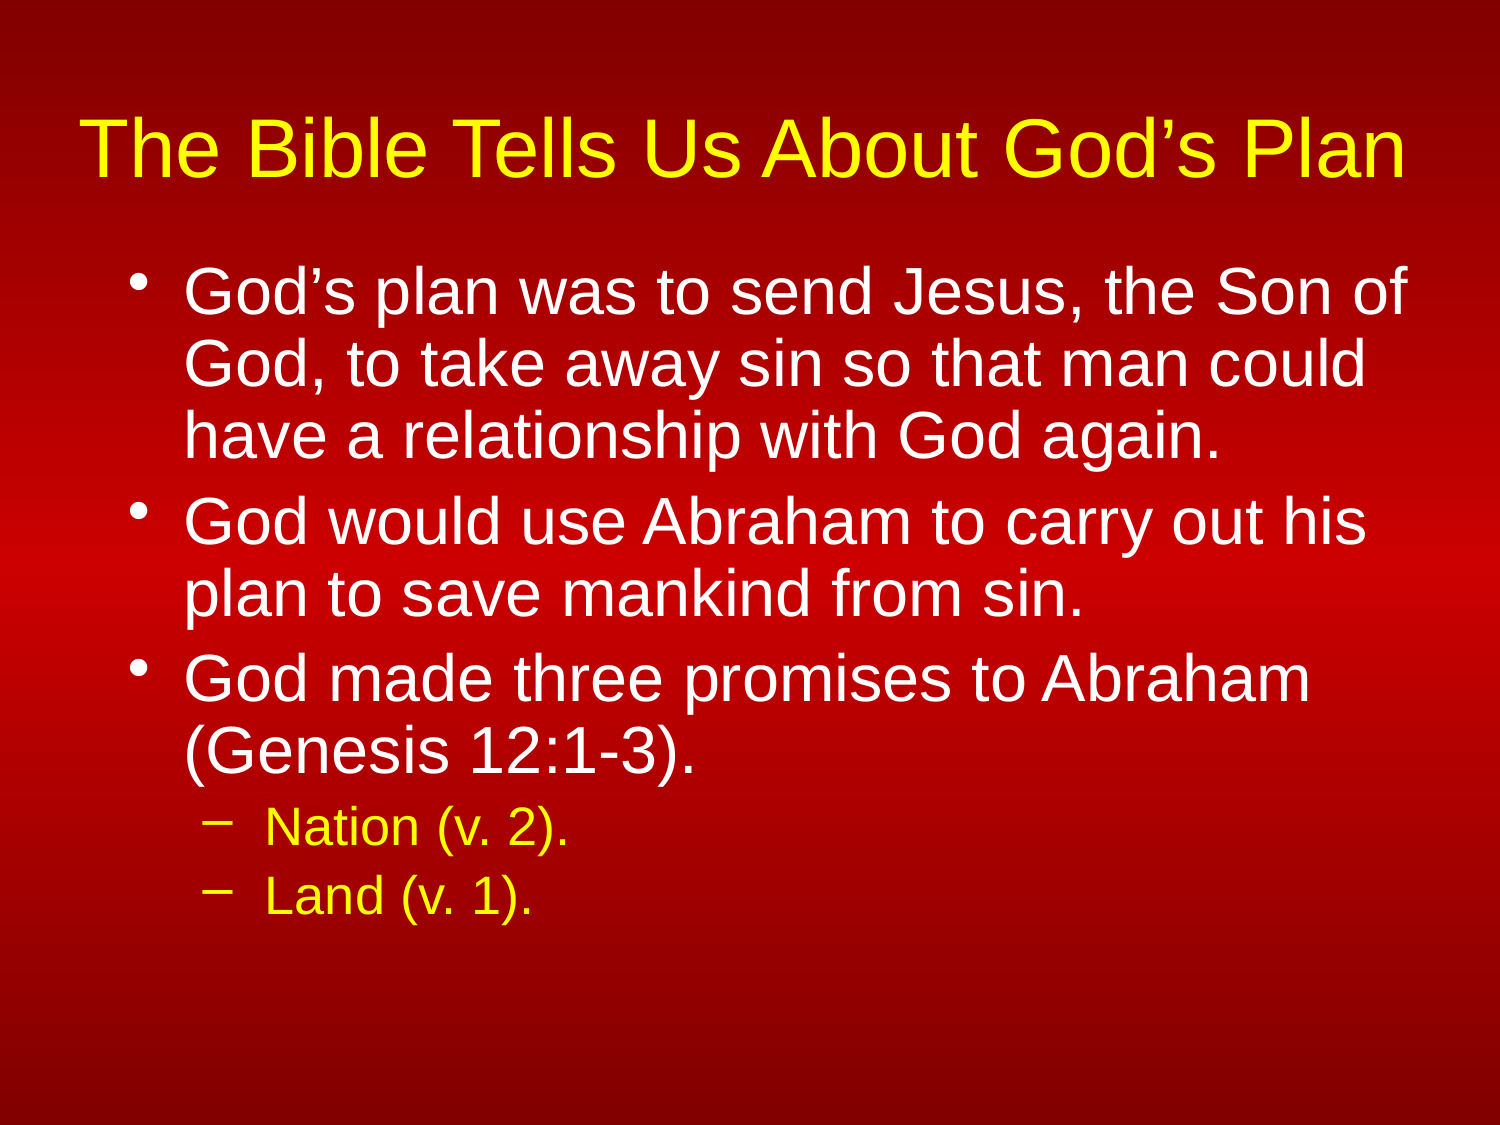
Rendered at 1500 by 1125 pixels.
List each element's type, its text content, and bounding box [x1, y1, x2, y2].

title The Bible Tells Us About God’s Plan [50, 50, 1438, 238]
list God’s plan was to send Jesus, the Son of God, to take away sin so that man could have a relationship with God again. God would use Abraham to carry out his plan to save mankind from sin. God made three promises to Abraham (Genesis 12:1-3). Nation (v. 2). Land (v. 1). [112, 249, 1438, 988]
